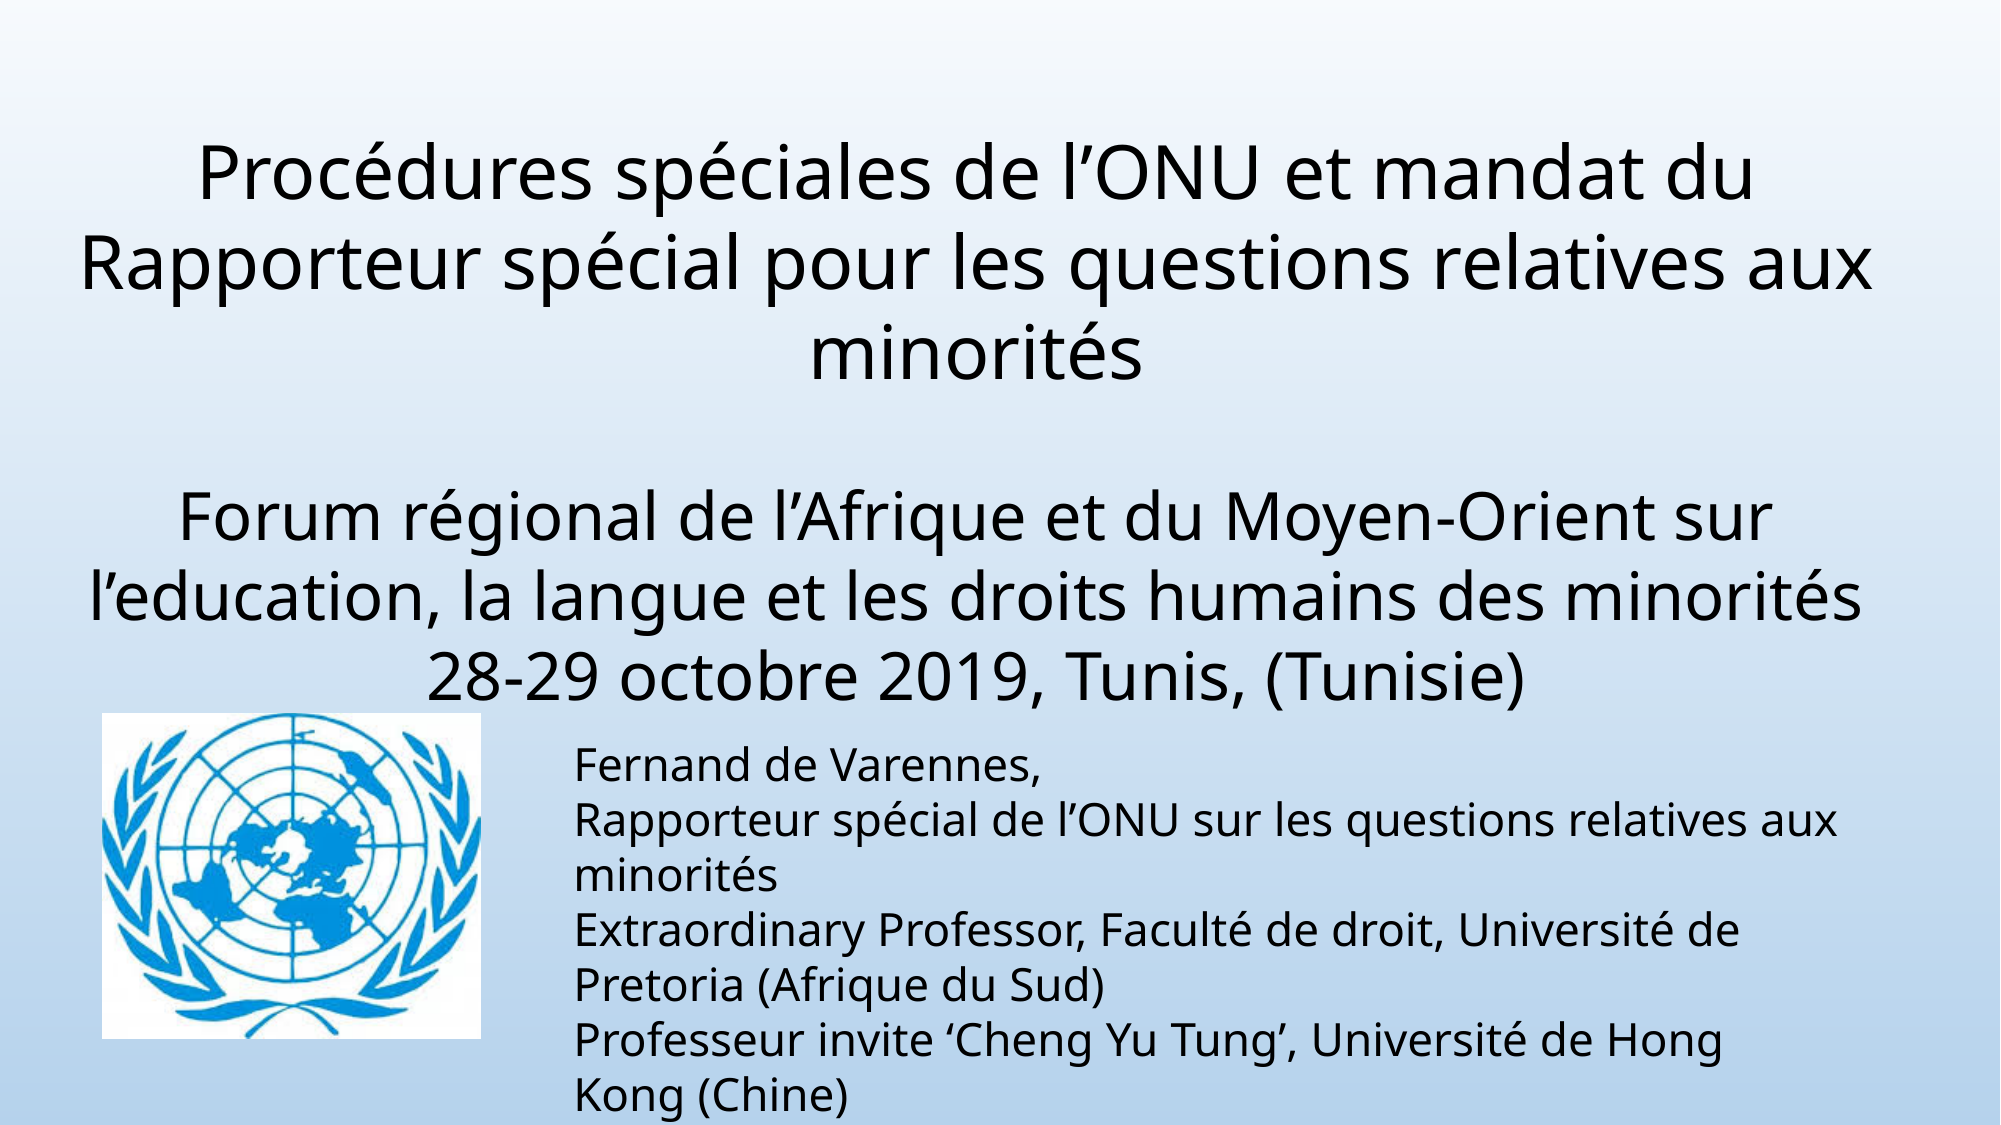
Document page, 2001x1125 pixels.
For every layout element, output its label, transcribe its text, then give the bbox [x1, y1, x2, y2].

text_box Fernand de Varennes, Rapporteur spécial de l’ONU sur les questions relatives aux minorités Extraordinary Professor, Faculté de droit, Université de Pretoria (Afrique du Sud) Professeur invite ‘Cheng Yu Tung’, Université de Hong Kong (Chine) Professeur invité, National University of Ireland-Galway (Irlande) [558, 728, 1858, 1125]
picture [102, 713, 481, 1039]
text_box Procédures spéciales de l’ONU et mandat du Rapporteur spécial pour les questions relatives aux minorités Forum régional de l’Afrique et du Moyen-Orient sur l’education, la langue et les droits humains des minorités 28-29 octobre 2019, Tunis, (Tunisie) [51, 116, 1903, 772]
